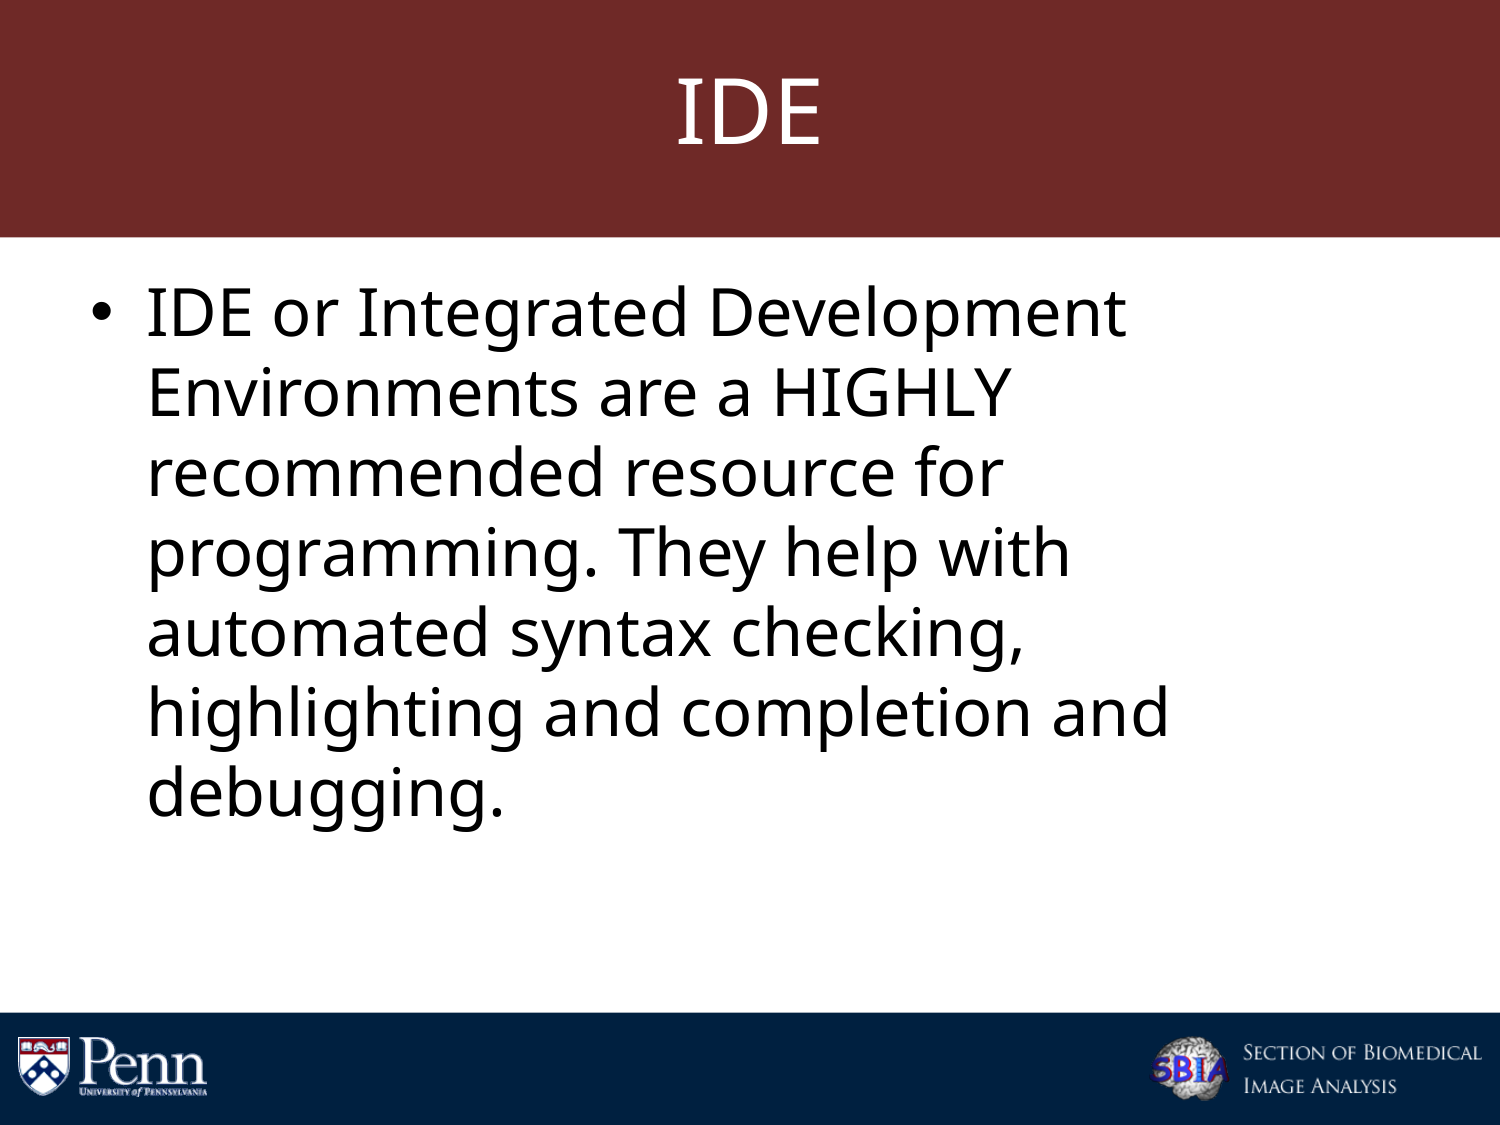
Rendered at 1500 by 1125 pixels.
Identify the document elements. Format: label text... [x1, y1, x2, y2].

picture [1149, 1035, 1482, 1102]
list IDE or Integrated Development Environments are a HIGHLY recommended resource for programming. They help with automated syntax checking, highlighting and completion and debugging. [75, 262, 1425, 1013]
title IDE [75, 45, 1425, 238]
picture [18, 1037, 207, 1097]
